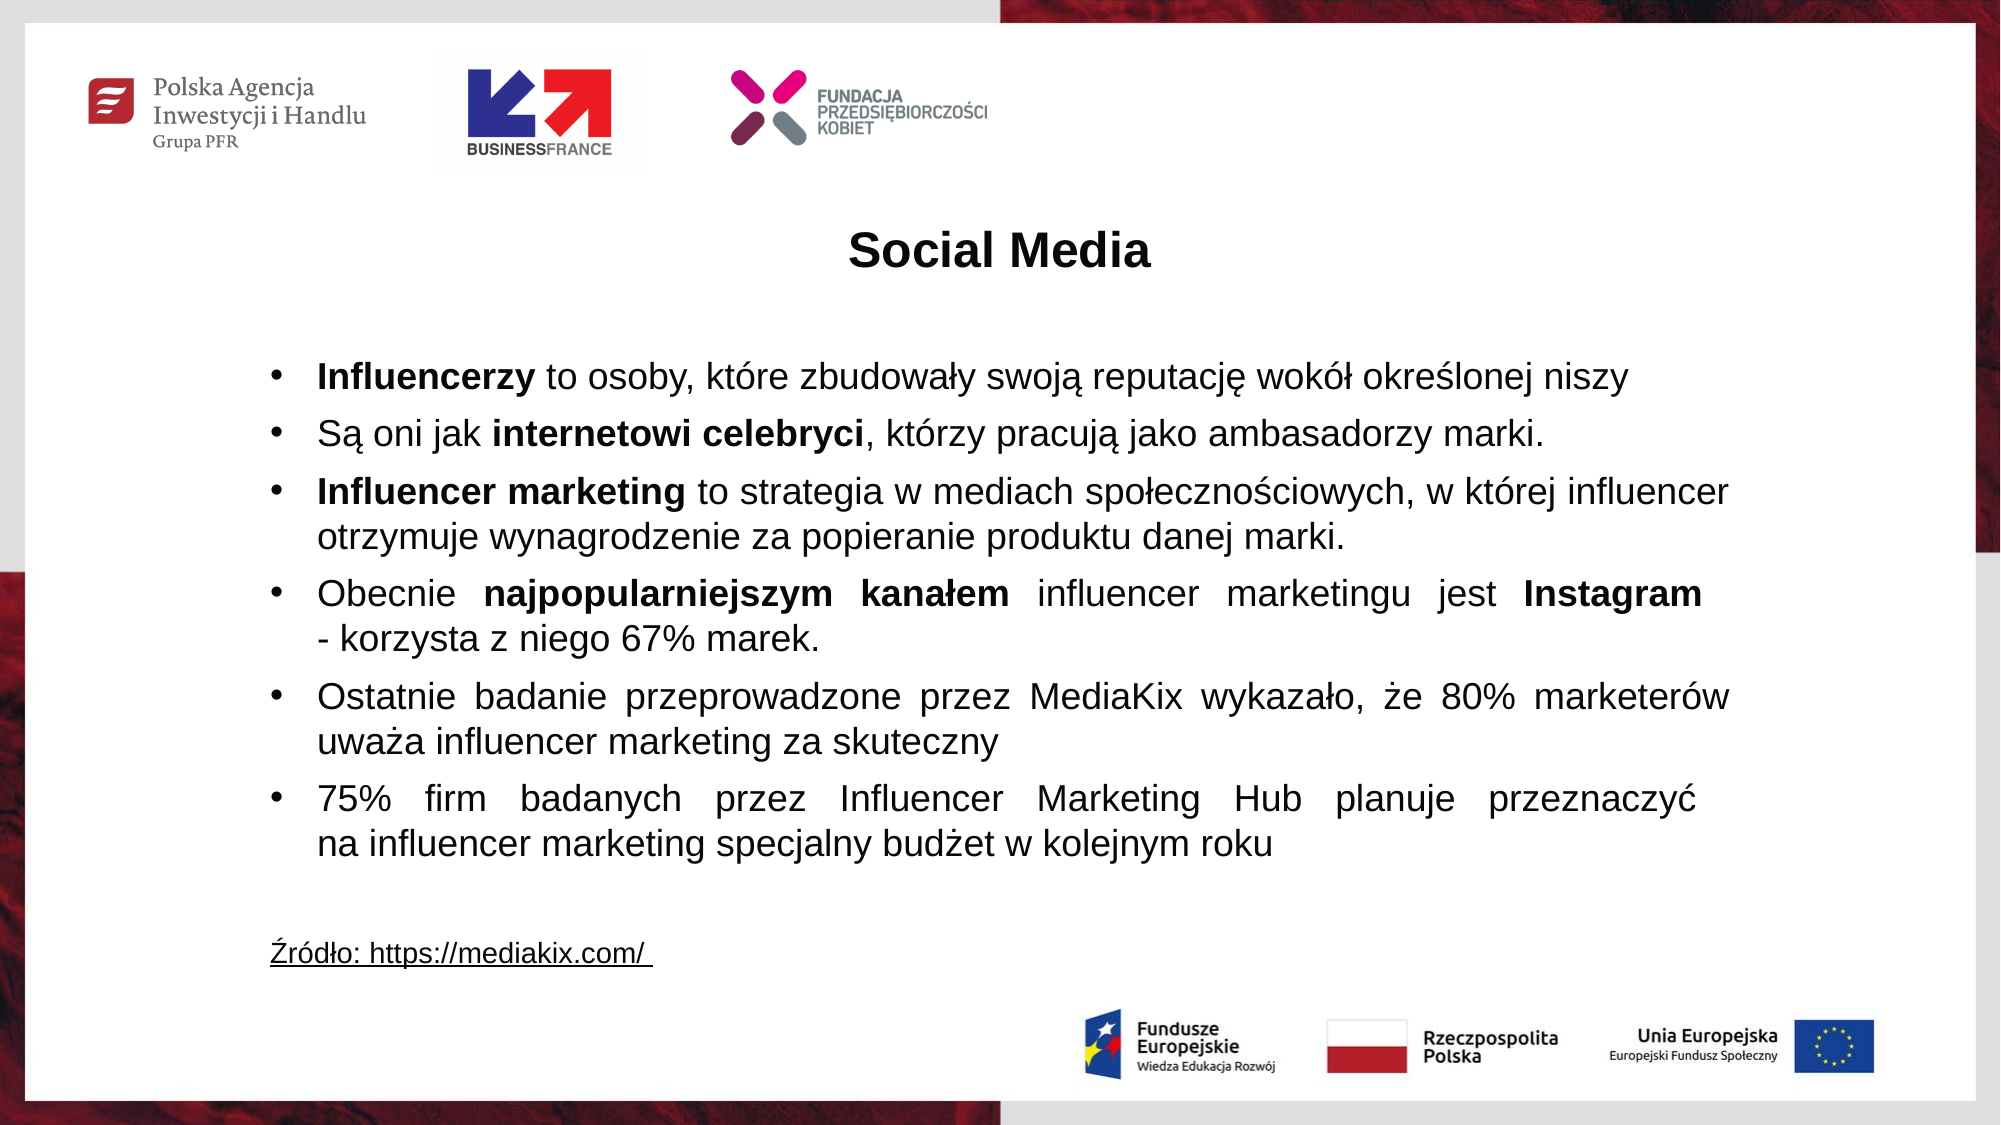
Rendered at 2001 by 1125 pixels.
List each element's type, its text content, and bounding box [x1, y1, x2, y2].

text_box Social Media [453, 213, 1547, 282]
text_box Influencerzy to osoby, które zbudowały swoją reputację wokół określonej niszy Są oni jak internetowi celebryci, którzy pracują jako ambasadorzy marki. Influencer marketing to strategia w mediach społecznościowych, w której influencer otrzymuje wynagrodzenie za popieranie produktu danej marki. Obecnie najpopularniejszym kanałem influencer marketingu jest Instagram - korzysta z niego 67% marek. Ostatnie badanie przeprowadzone przez MediaKix wykazało, że 80% marketerów uważa influencer marketing za skuteczny 75% firm badanych przez Influencer Marketing Hub planuje przeznaczyć na influencer marketing specjalny budżet w kolejnym roku Źródło: https://mediakix.com/ [265, 347, 1734, 974]
picture [0, 0, 2001, 1125]
